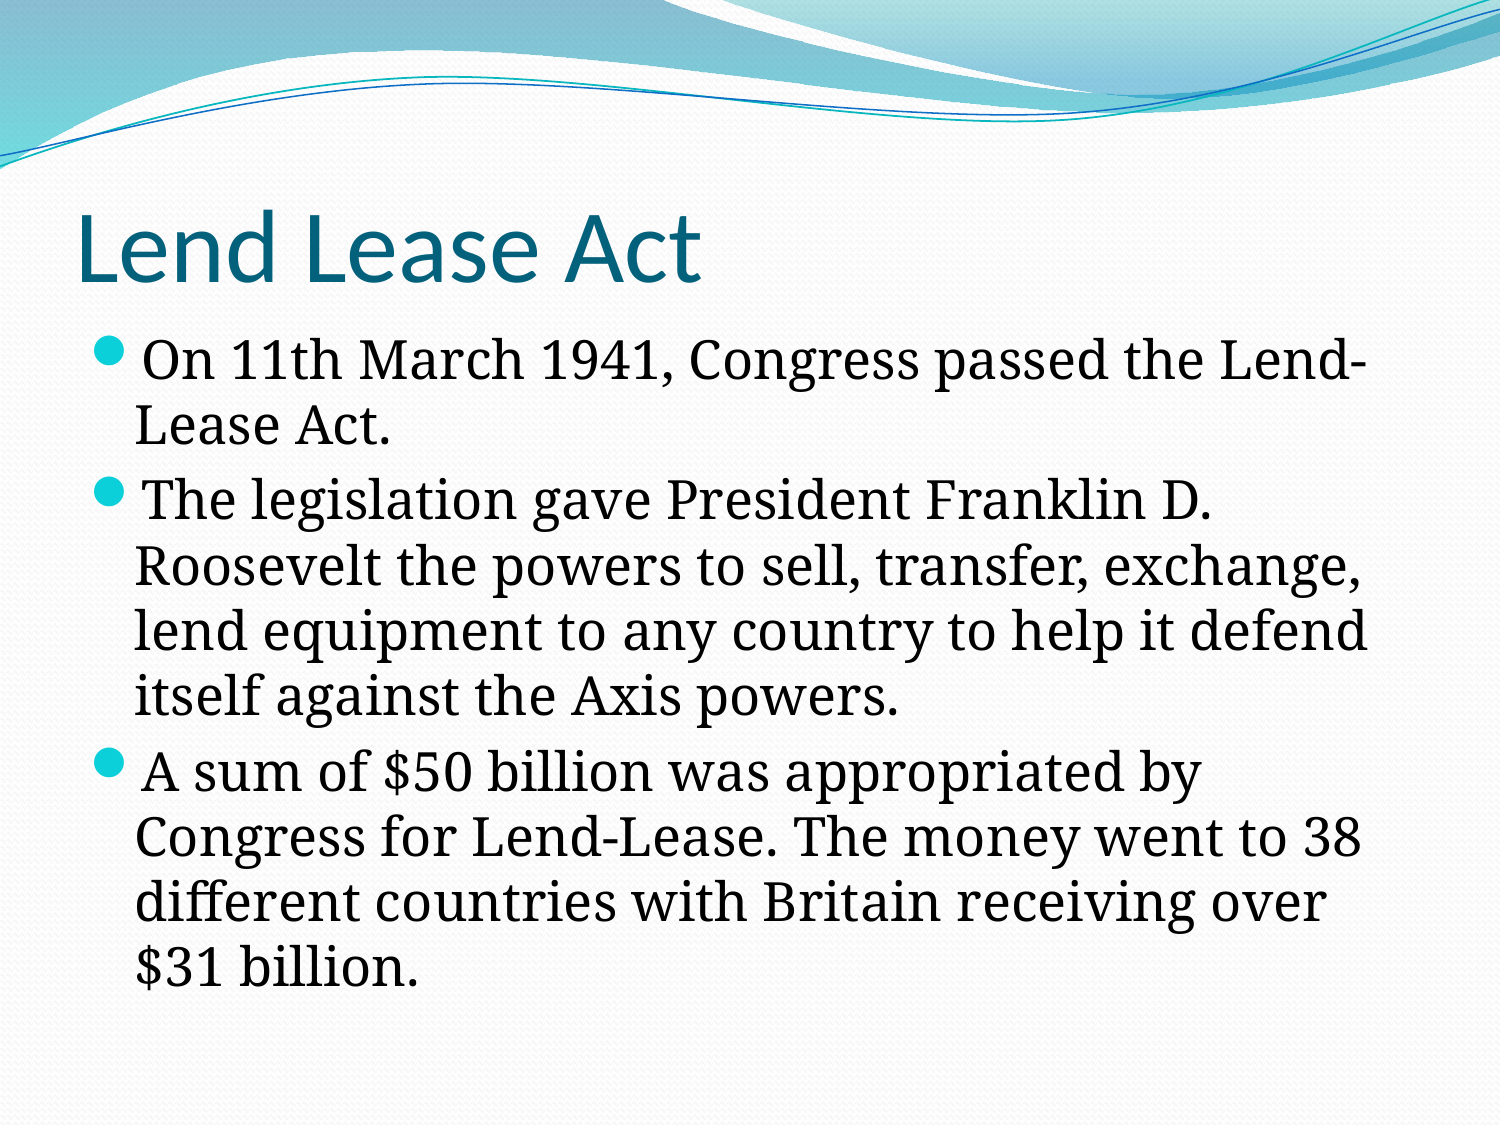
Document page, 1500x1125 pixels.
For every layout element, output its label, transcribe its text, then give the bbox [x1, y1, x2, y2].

list On 11th March 1941, Congress passed the Lend-Lease Act. The legislation gave President Franklin D. Roosevelt the powers to sell, transfer, exchange, lend equipment to any country to help it defend itself against the Axis powers. A sum of $50 billion was appropriated by Congress for Lend-Lease. The money went to 38 different countries with Britain receiving over $31 billion. [75, 317, 1425, 1038]
title Lend Lease Act [75, 115, 1425, 303]
